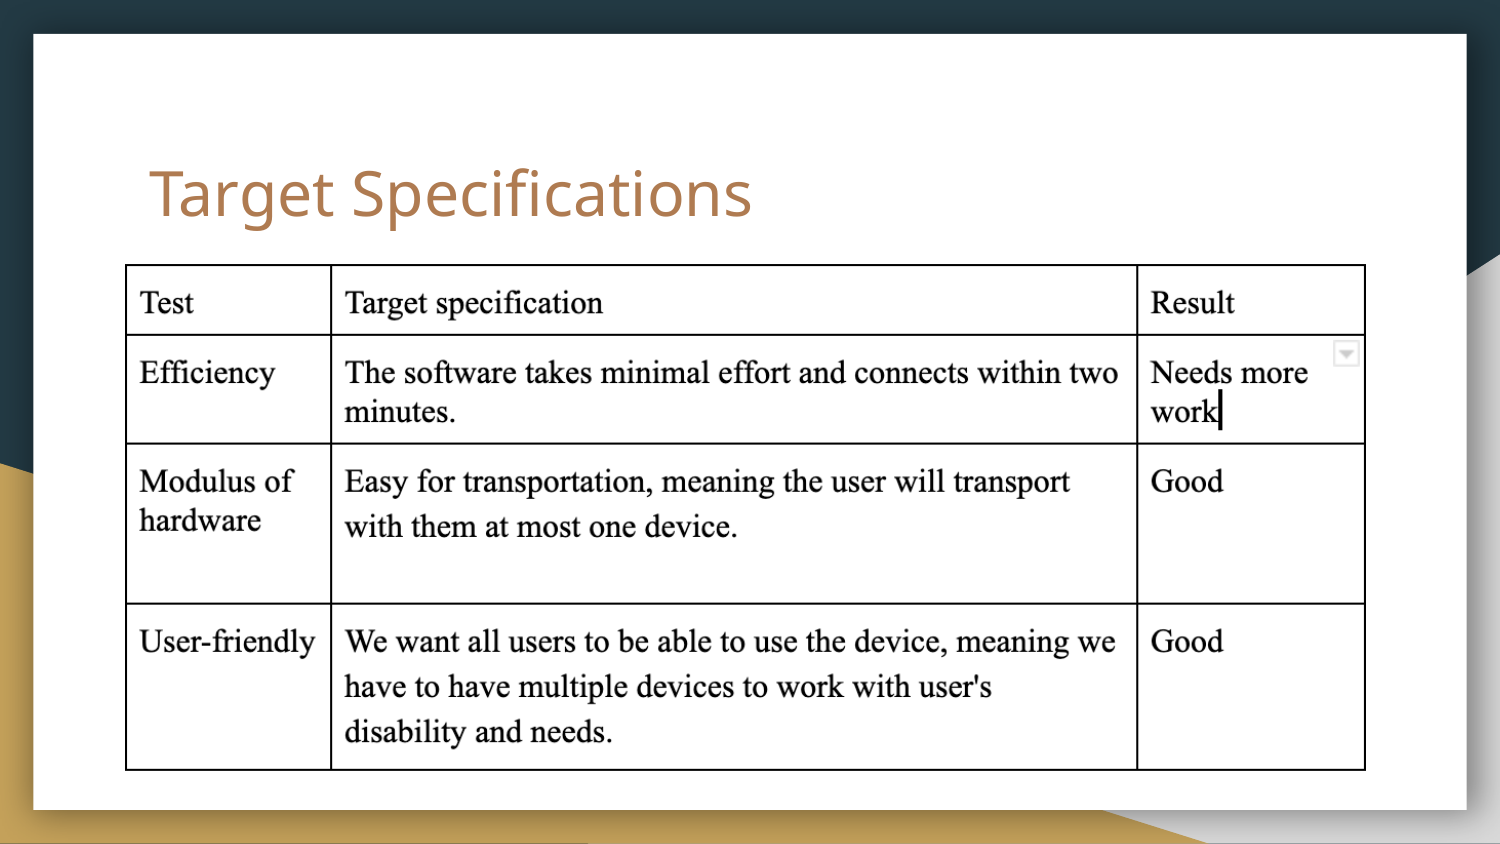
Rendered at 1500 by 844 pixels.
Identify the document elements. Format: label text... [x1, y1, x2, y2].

title Target Specifications [134, 138, 1366, 261]
picture [125, 261, 1366, 775]
